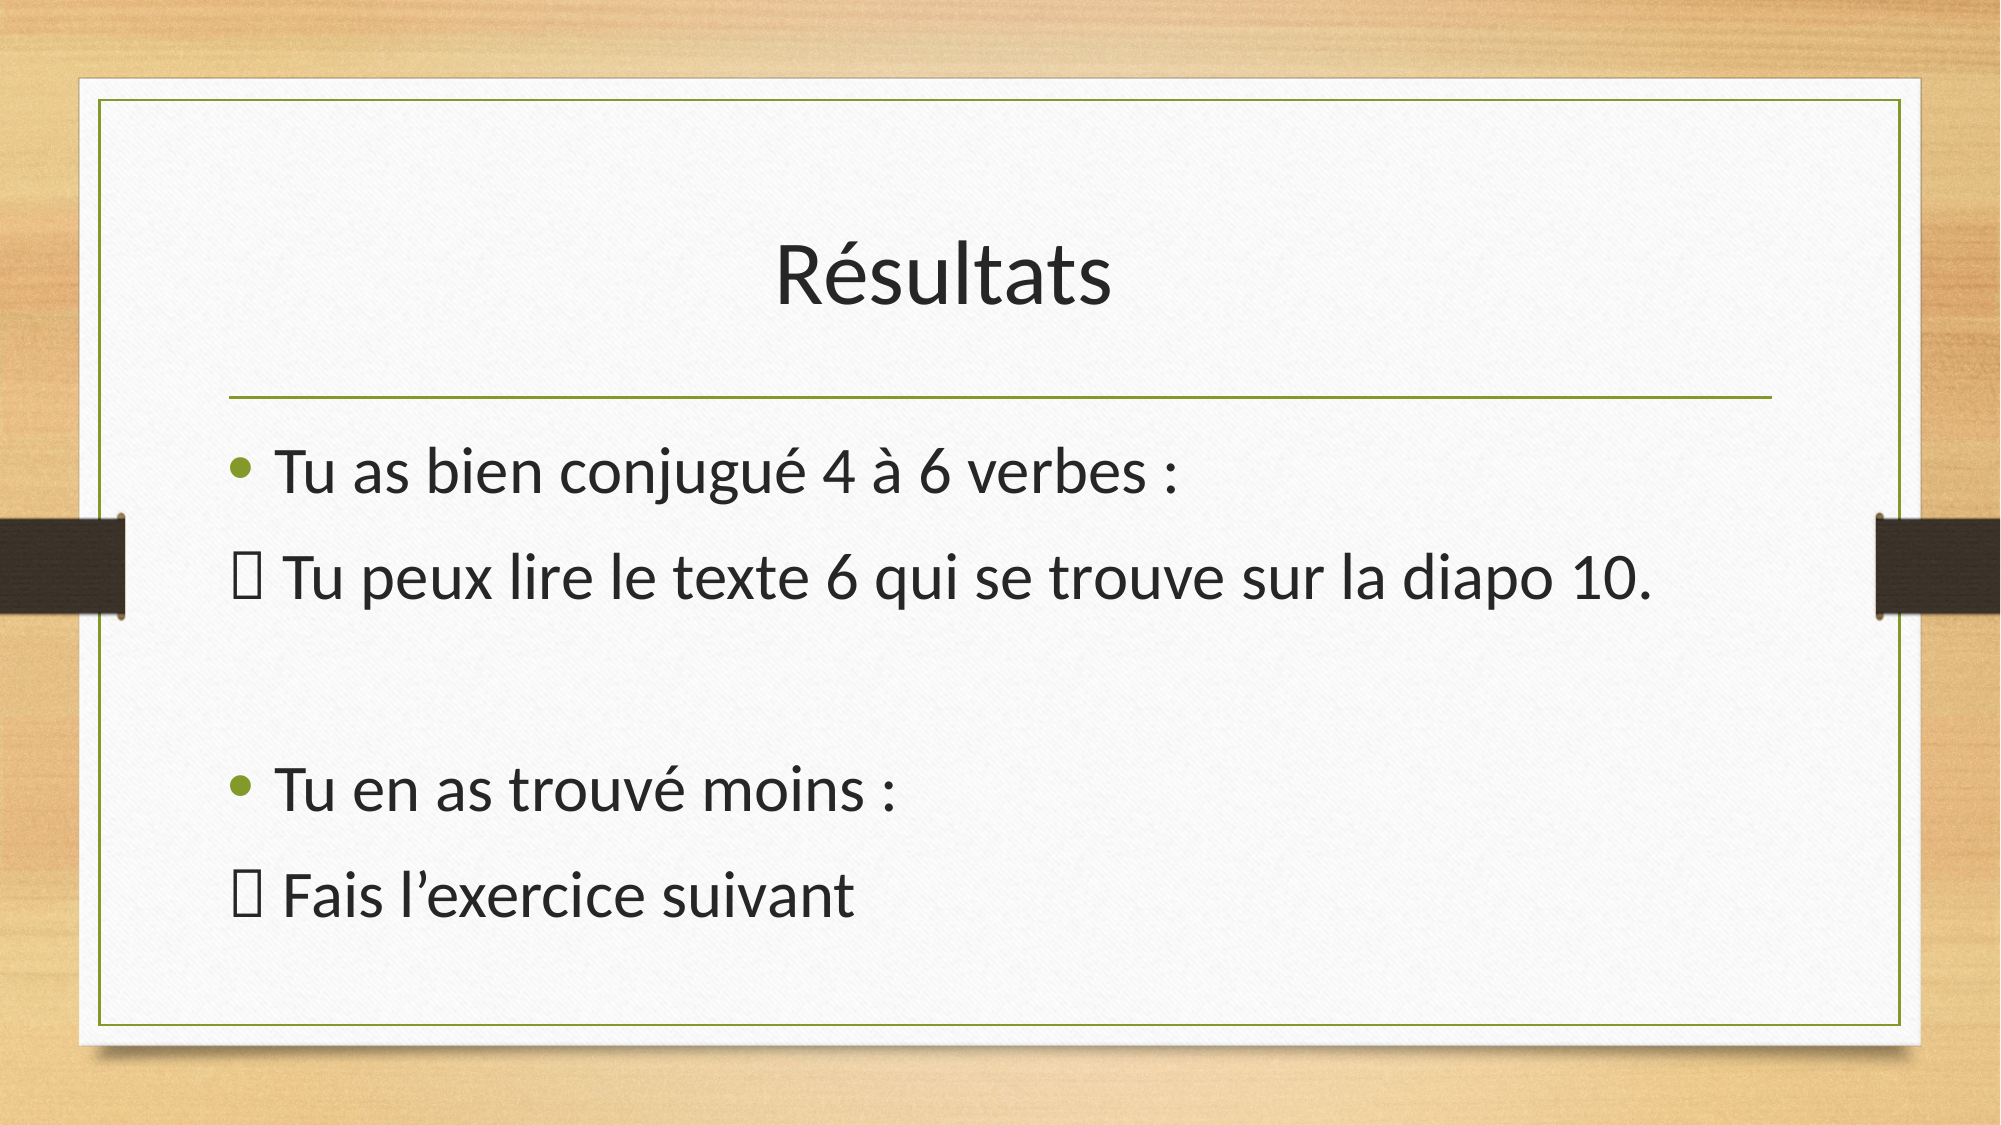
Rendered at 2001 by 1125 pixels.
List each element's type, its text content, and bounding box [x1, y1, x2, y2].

picture [0, 0, 2001, 1125]
title Résultats [212, 161, 1788, 375]
list Tu as bien conjugué 4 à 6 verbes :  Tu peux lire le texte 6 qui se trouve sur la diapo 10. Tu en as trouvé moins :  Fais l’exercice suivant [212, 419, 1788, 964]
